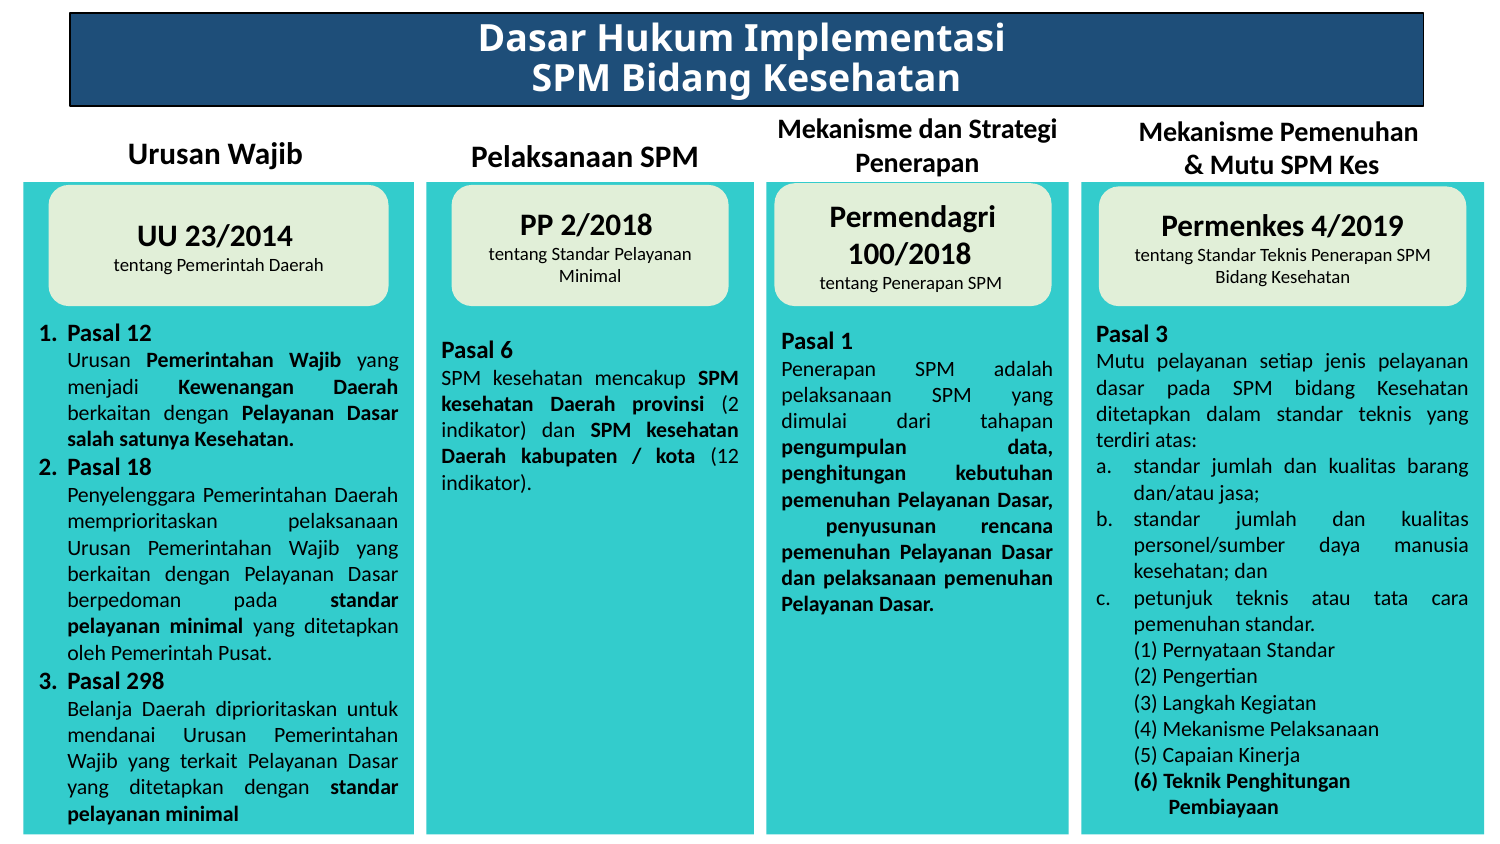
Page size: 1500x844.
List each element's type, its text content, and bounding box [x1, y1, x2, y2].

text_box Dasar Hukum Implementasi SPM Bidang Kesehatan [70, 12, 1424, 106]
text_box Mekanisme dan Strategi Penerapan [759, 103, 1076, 180]
text_box Mekanisme Pemenuhan & Mutu SPM Kes [1094, 105, 1470, 180]
text_box Urusan Wajib [112, 125, 320, 179]
text_box Pelaksanaan SPM [456, 128, 716, 180]
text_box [23, 181, 1485, 835]
